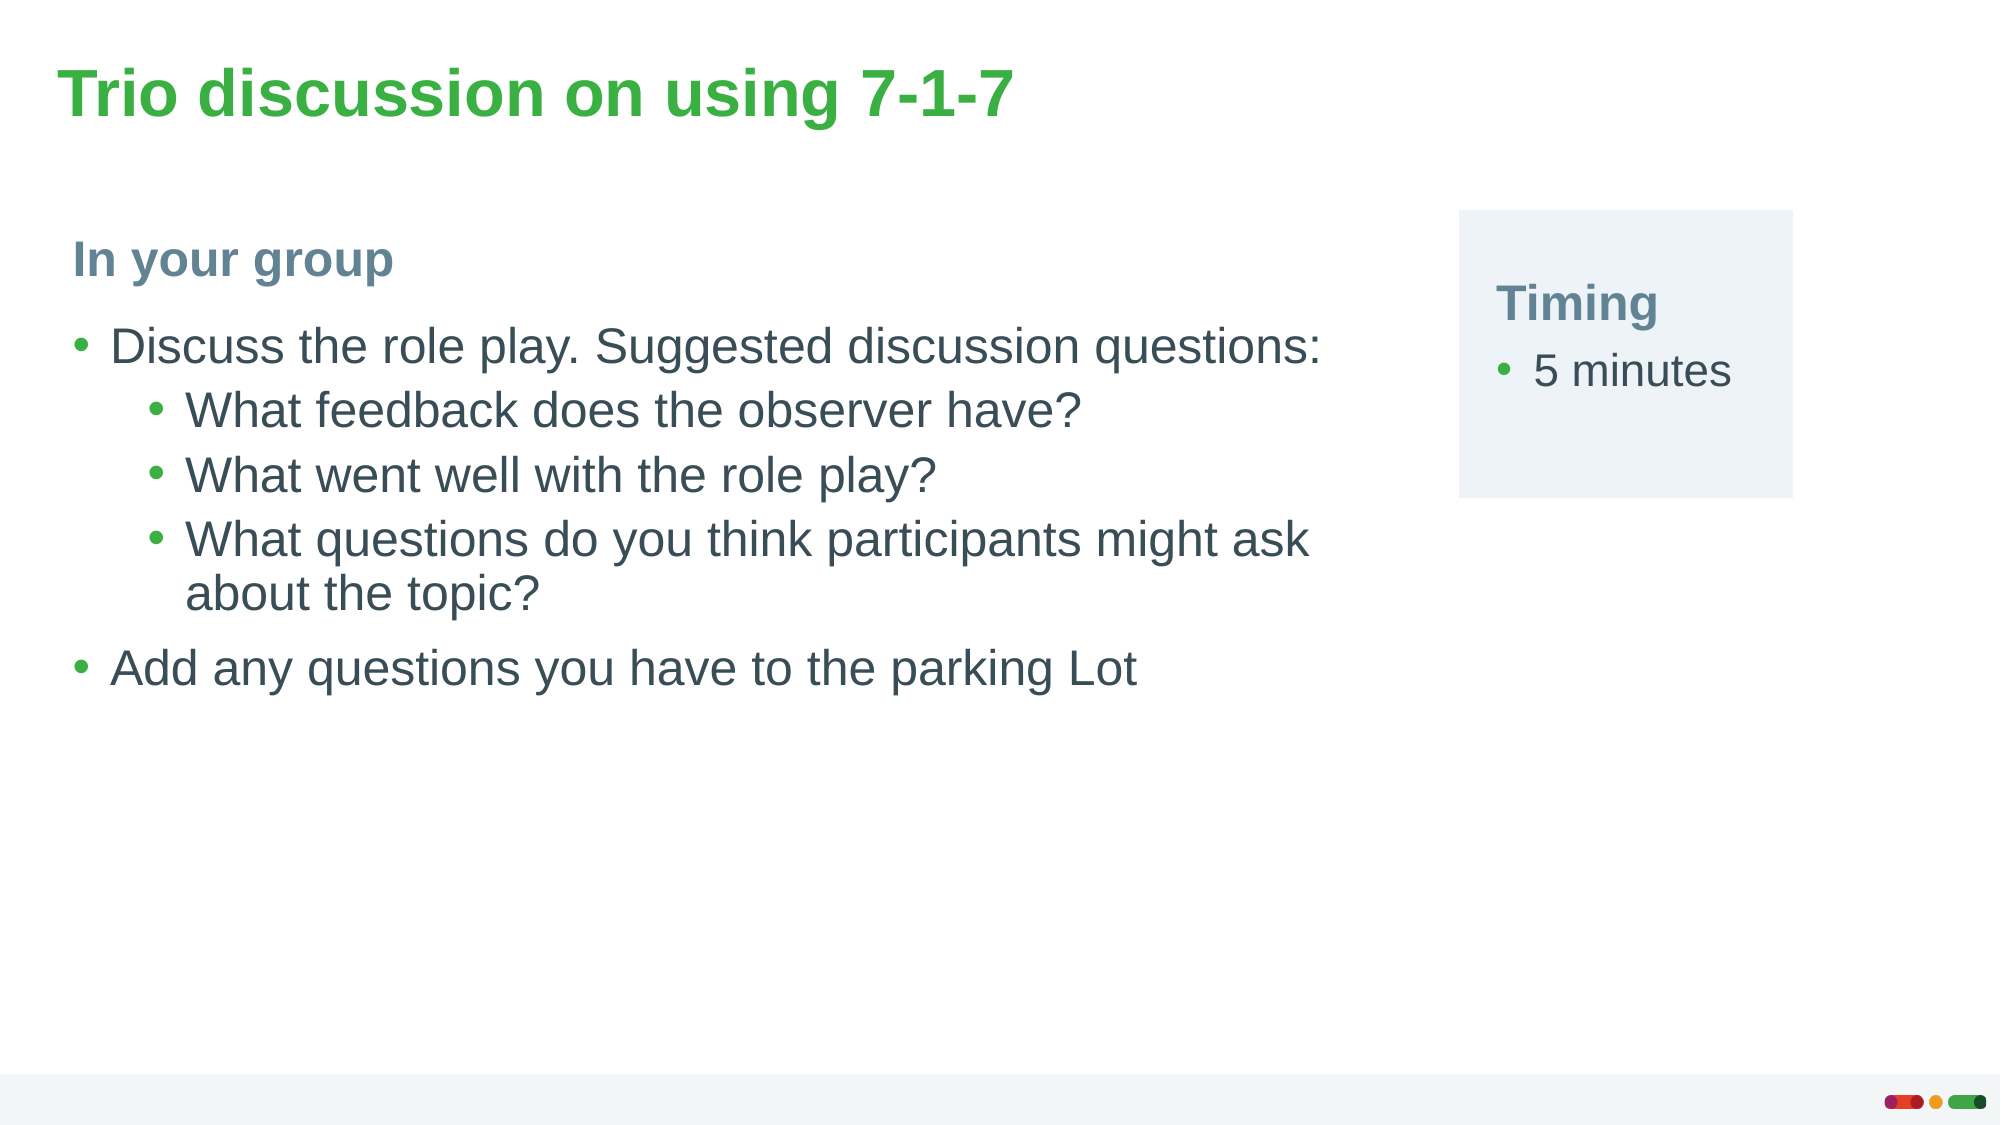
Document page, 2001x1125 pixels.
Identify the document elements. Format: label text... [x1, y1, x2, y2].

list Discuss the role play. Suggested discussion questions: What feedback does the observer have? What went well with the role play? What questions do you think participants might ask about the topic? Add any questions you have to the parking Lot [57, 312, 1348, 998]
title Trio discussion on using 7-1-7 [42, 42, 1768, 207]
list In your group [57, 159, 904, 295]
text_box [1457, 208, 1796, 500]
list Timing [1481, 204, 1783, 340]
list 5 minutes [1481, 339, 1767, 459]
